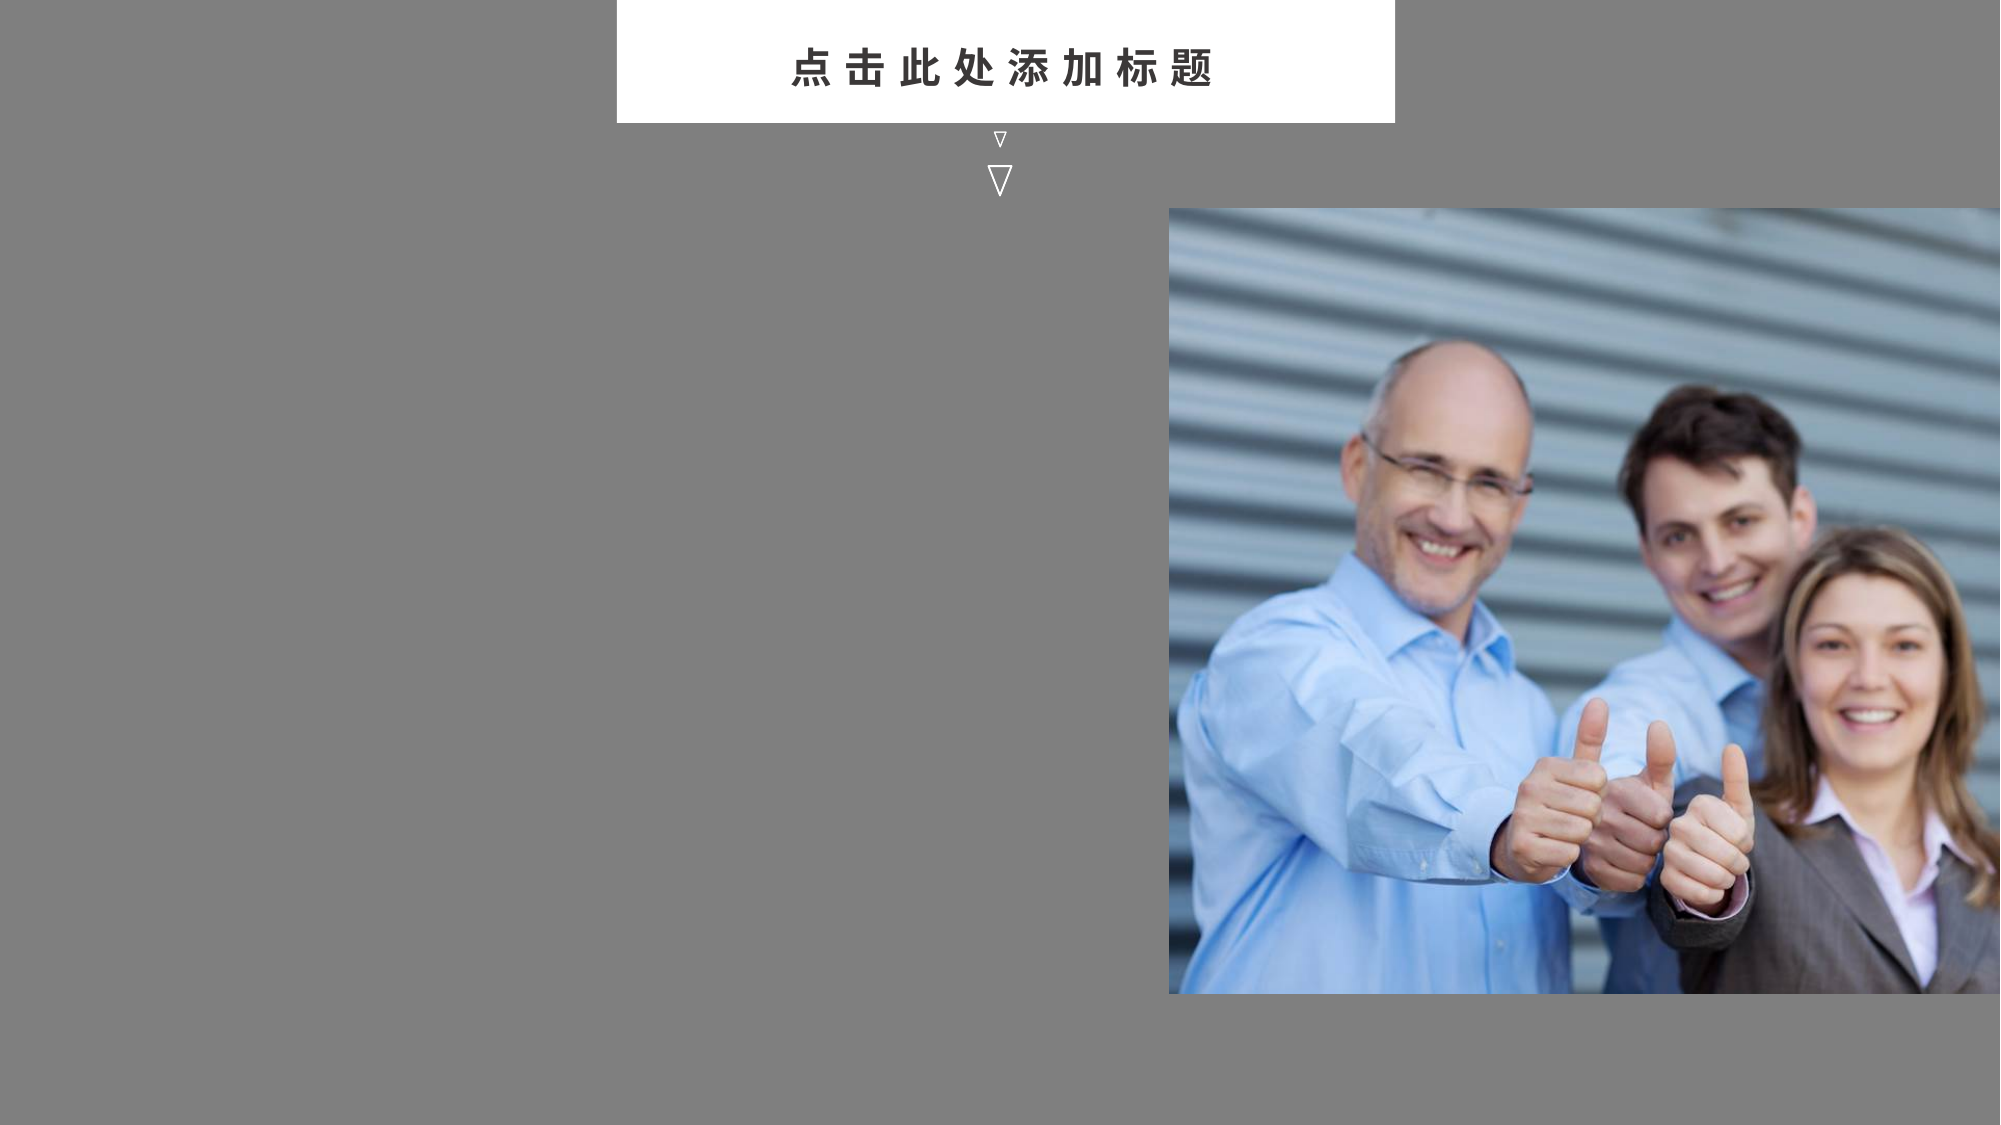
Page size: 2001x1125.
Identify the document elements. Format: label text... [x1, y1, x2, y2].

picture [1169, 208, 2000, 994]
text_box 点击此处添加标题 [775, 34, 1307, 99]
